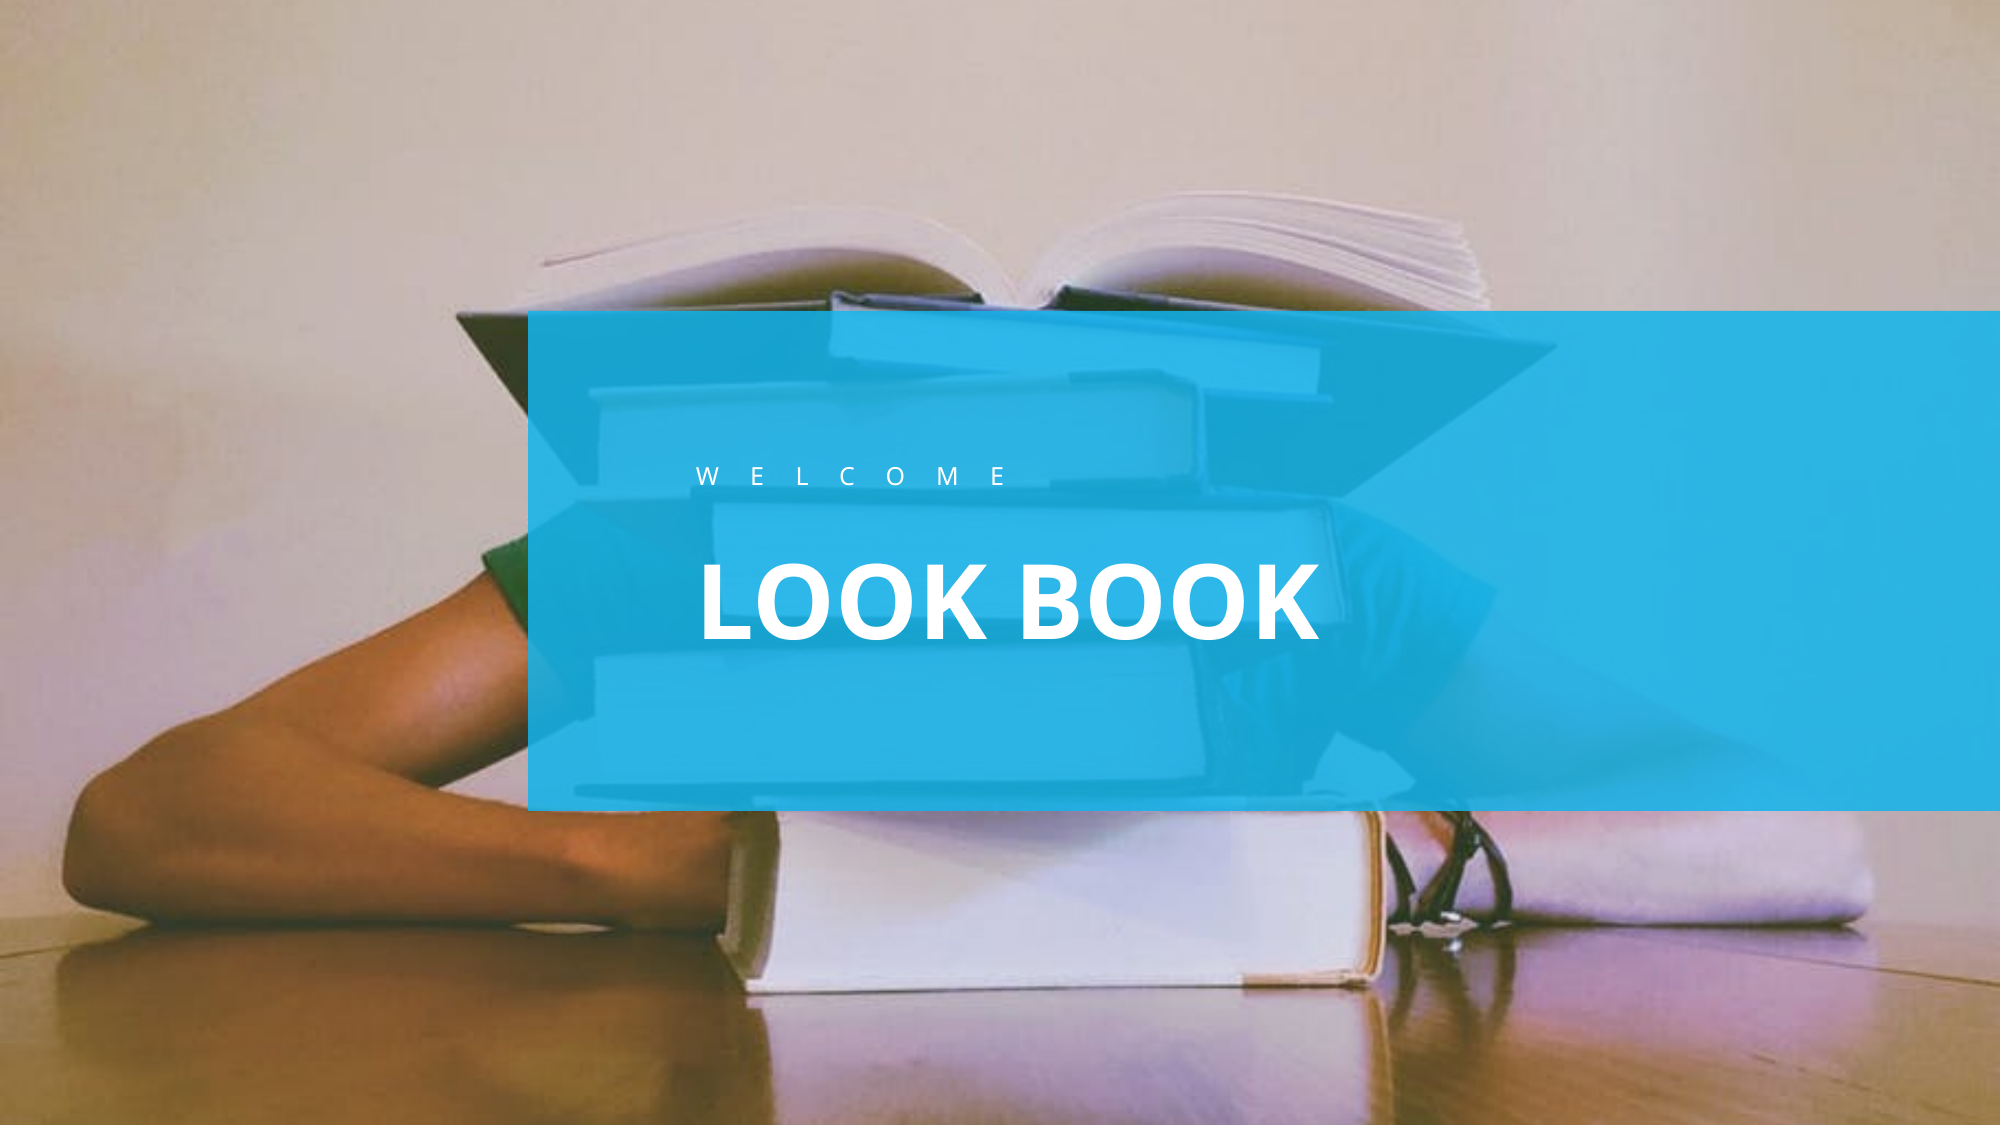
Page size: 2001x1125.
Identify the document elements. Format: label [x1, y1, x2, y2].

picture [0, 0, 2000, 1125]
text_box [680, 452, 1419, 669]
